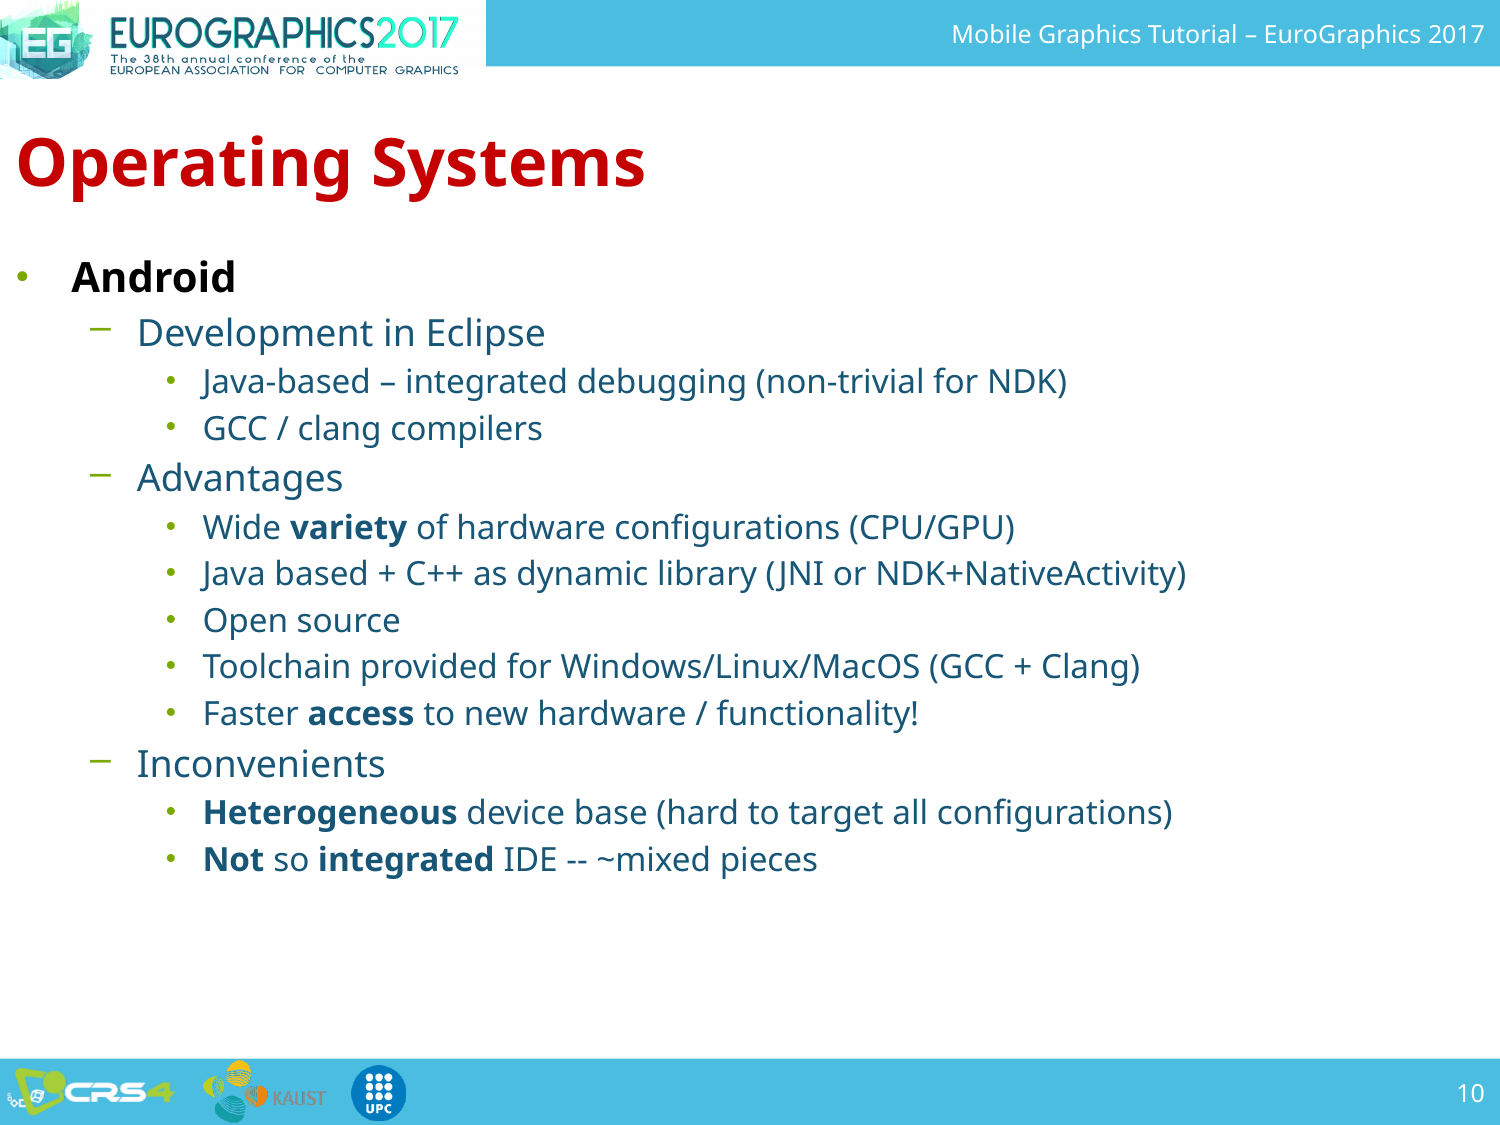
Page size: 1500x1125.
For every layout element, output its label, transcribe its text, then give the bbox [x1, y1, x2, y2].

slide_number 10 [1187, 1070, 1500, 1109]
picture [203, 1060, 326, 1123]
picture [0, 0, 486, 77]
picture [1, 1064, 180, 1119]
title Operating Systems [0, 77, 1442, 241]
list Android Development in Eclipse Java-based – integrated debugging (non-trivial for NDK) GCC / clang compilers Advantages Wide variety of hardware configurations (CPU/GPU) Java based + C++ as dynamic library (JNI or NDK+NativeActivity) Open source Toolchain provided for Windows/Linux/MacOS (GCC + Clang) Faster access to new hardware / functionality! Inconvenients Heterogeneous device base (hard to target all configurations) Not so integrated IDE -- ~mixed pieces [0, 243, 1442, 1047]
picture [351, 1065, 406, 1121]
